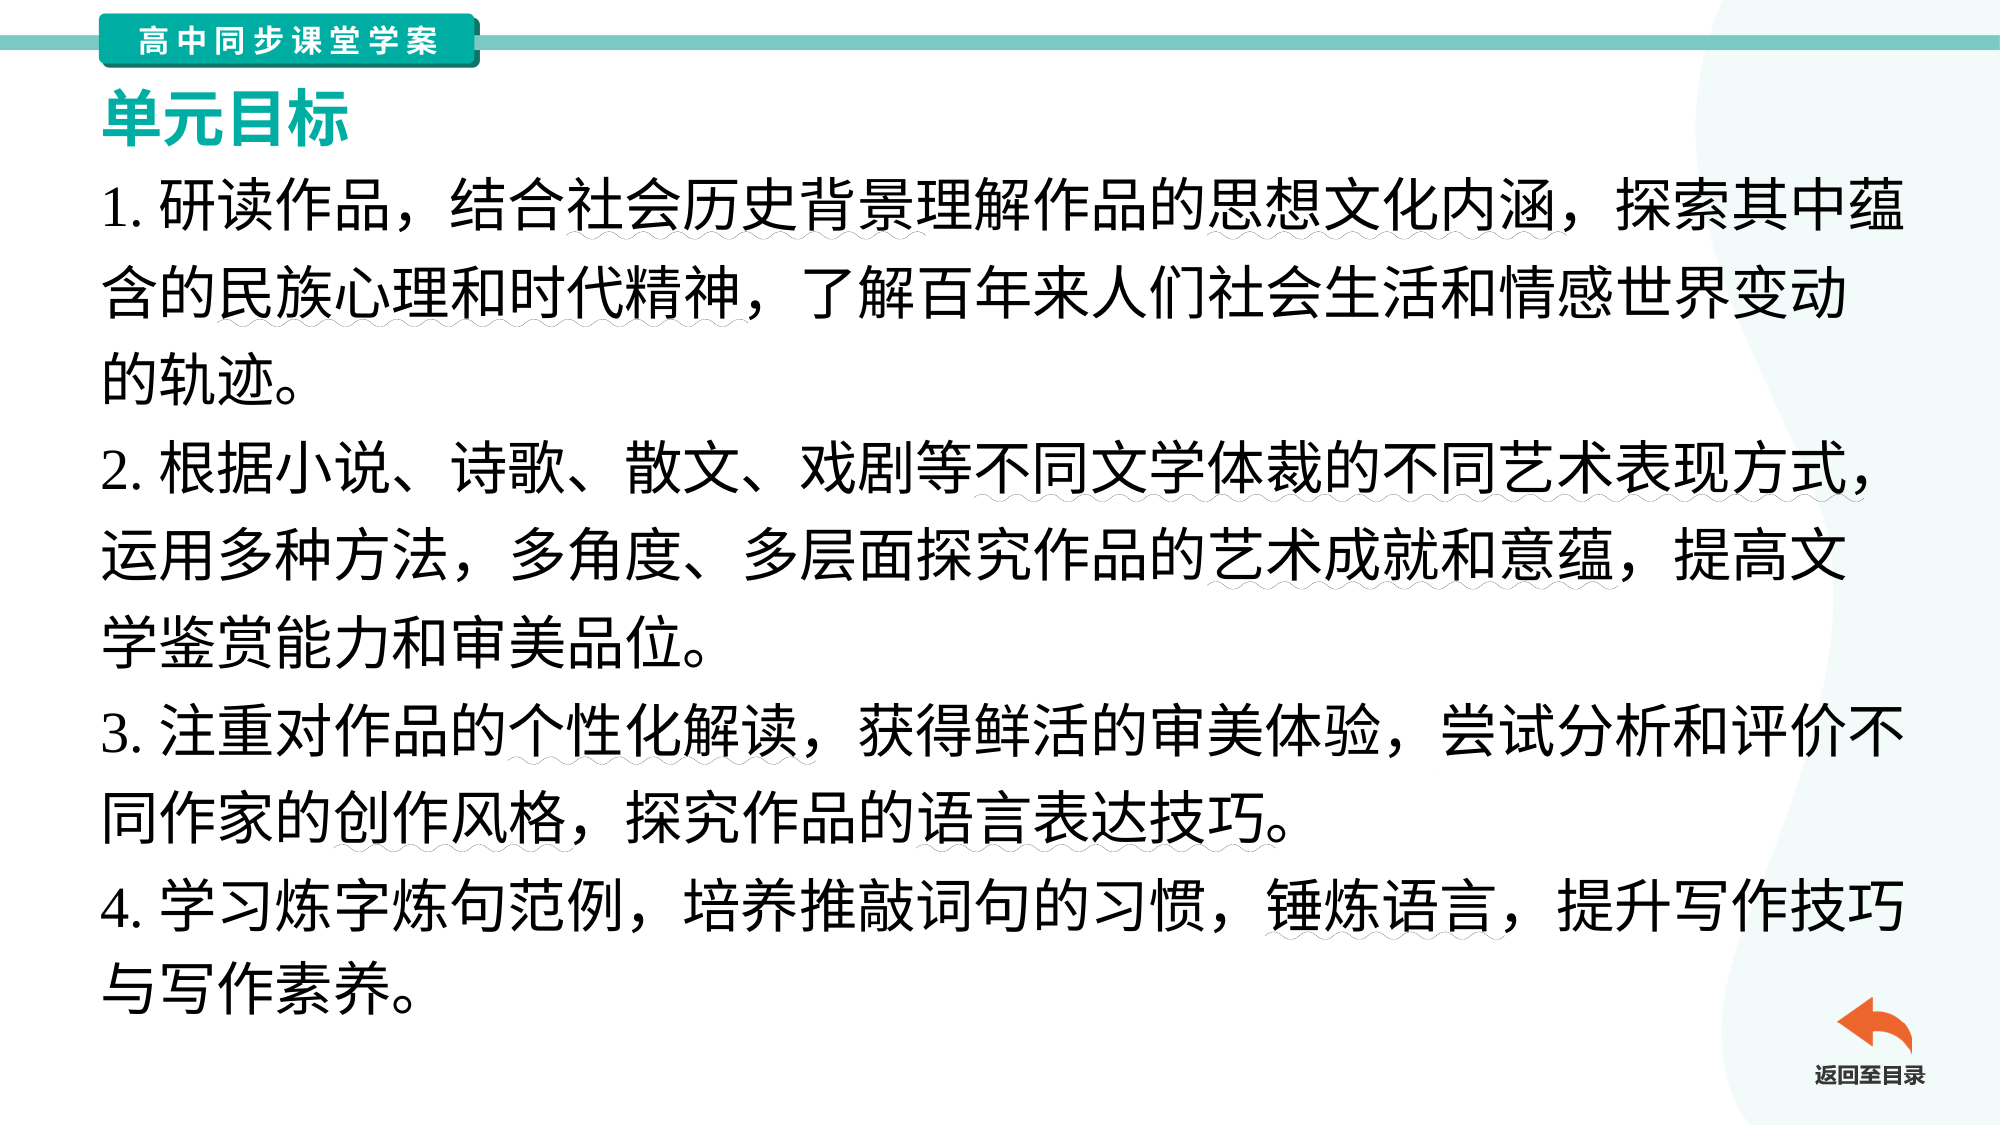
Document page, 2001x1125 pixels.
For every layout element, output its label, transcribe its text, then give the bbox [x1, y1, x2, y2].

text_box 1.研读作品，结合社会历史背景理解作品的思想文化内涵，探索其中蕴 含的民族心理和时代精神，了解百年来人们社会生活和情感世界变动 的轨迹。 2.根据小说、诗歌、散文、戏剧等不同文学体裁的不同艺术表现方式， 运用多种方法，多角度、多层面探究作品的艺术成就和意蕴，提高文 学鉴赏能力和审美品位。 3.注重对作品的个性化解读，获得鲜活的审美体验，尝试分析和评价不 同作家的创作风格，探究作品的语言表达技巧。 4.学习炼字炼句范例，培养推敲词句的习惯，锤炼语言，提升写作技巧 与写作素养。#4 [100, 151, 1899, 1015]
text_box 单元目标 [100, 76, 1899, 151]
picture [0, 0, 2000, 1125]
